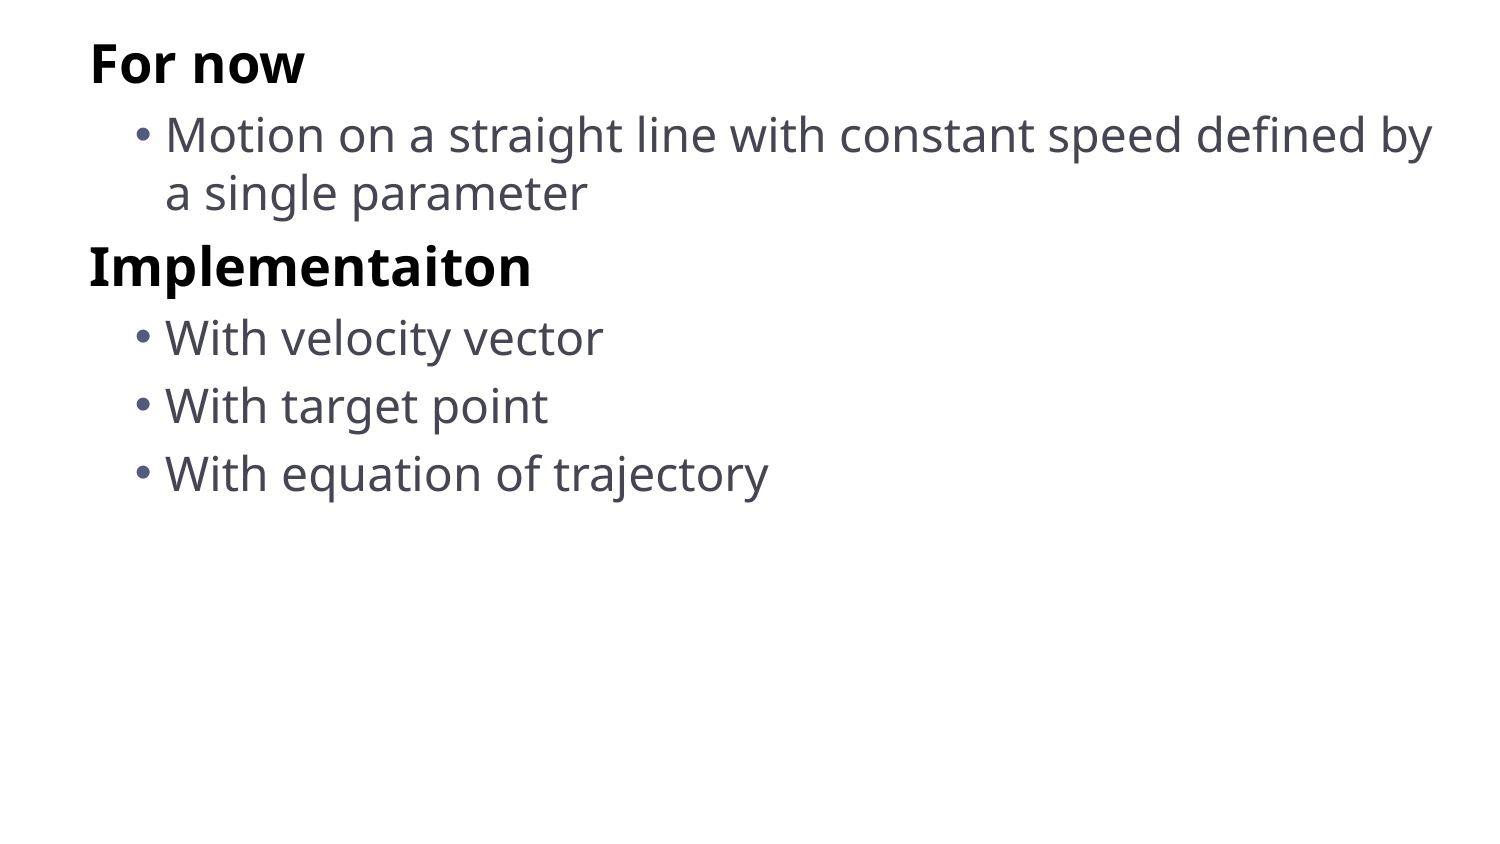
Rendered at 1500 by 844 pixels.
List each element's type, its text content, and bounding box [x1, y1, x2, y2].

list For now Motion on a straight line with constant speed defined by a single parameter Implementaiton With velocity vector With target point With equation of trajectory [75, 21, 1475, 835]
